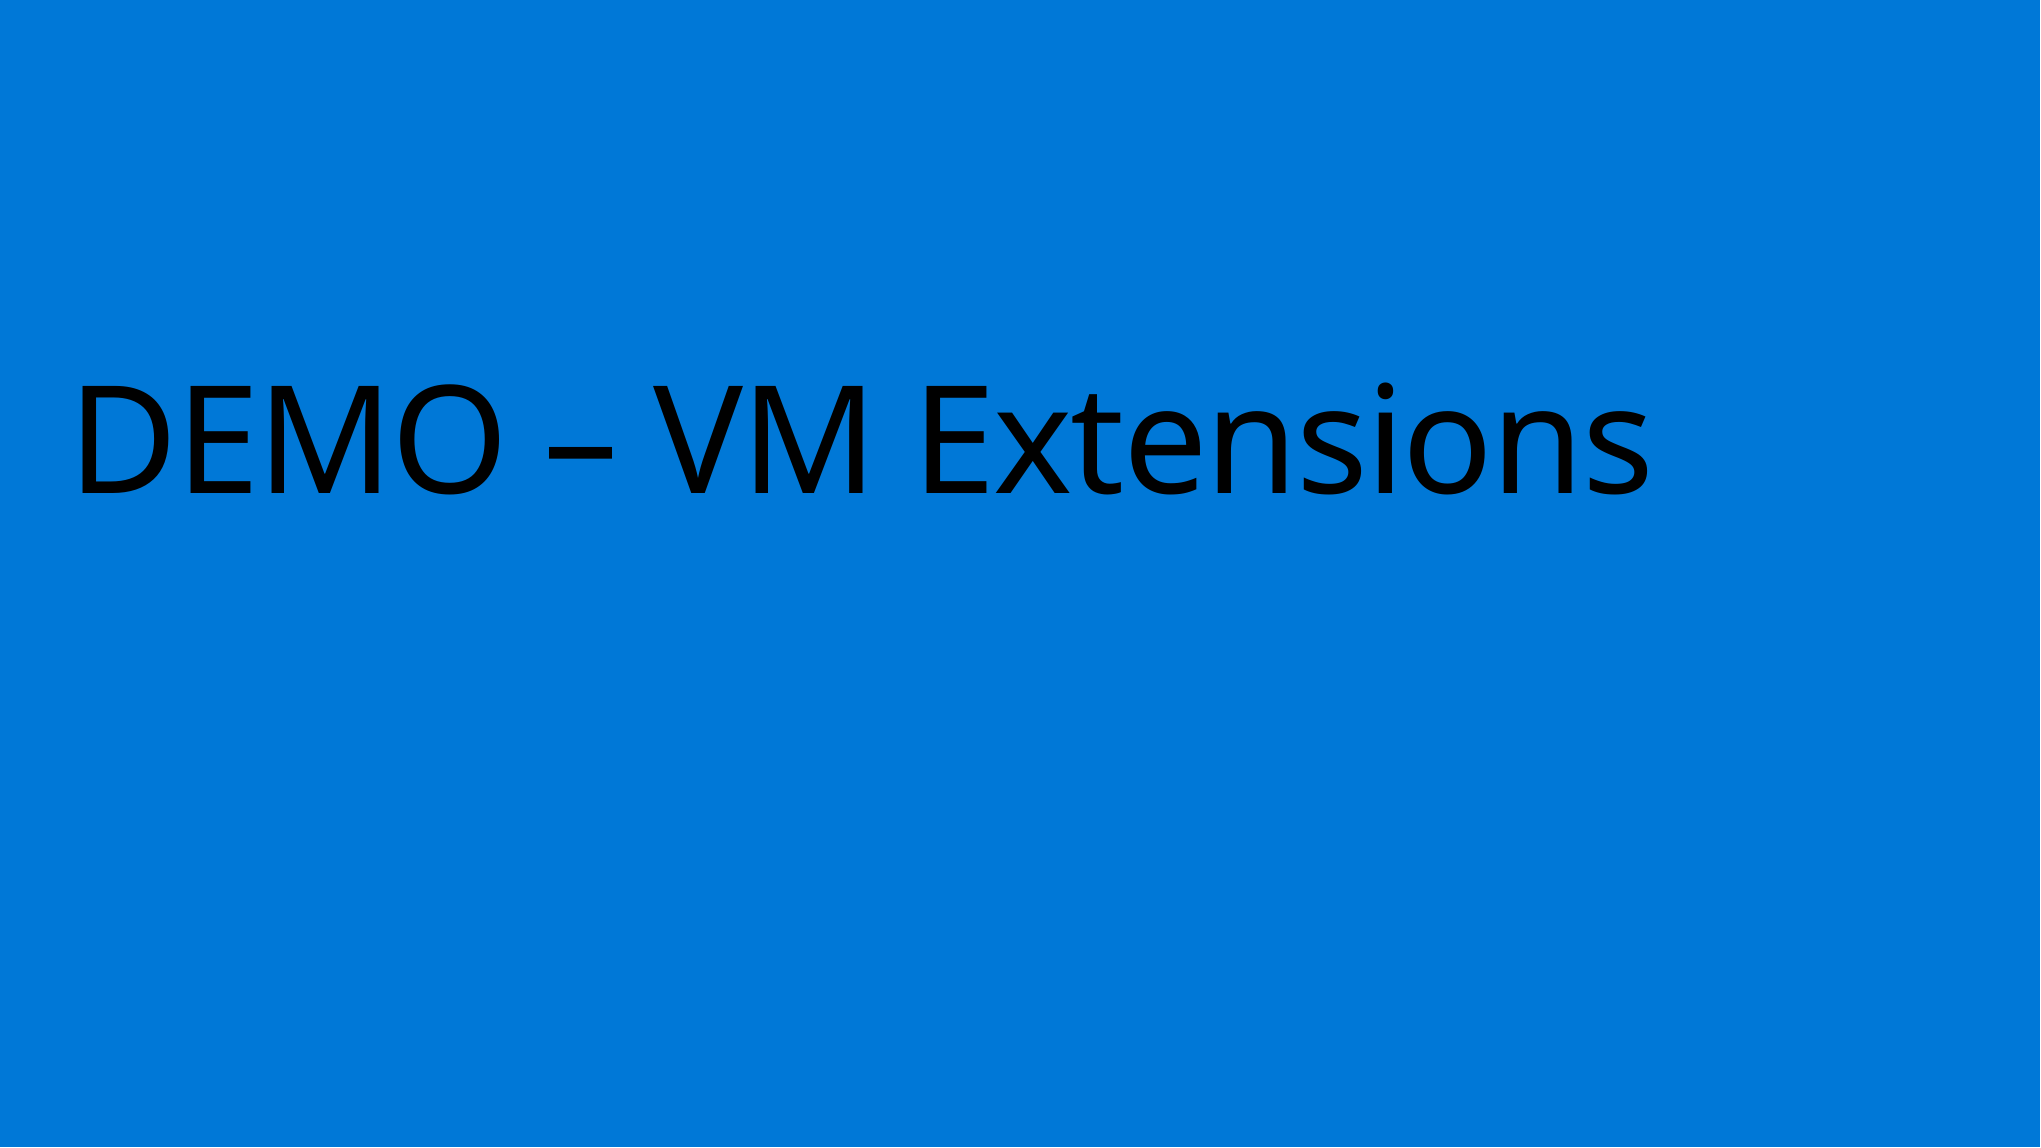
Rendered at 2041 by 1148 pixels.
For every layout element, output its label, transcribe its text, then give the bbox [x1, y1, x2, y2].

title DEMO – VM Extensions [45, 348, 1996, 543]
